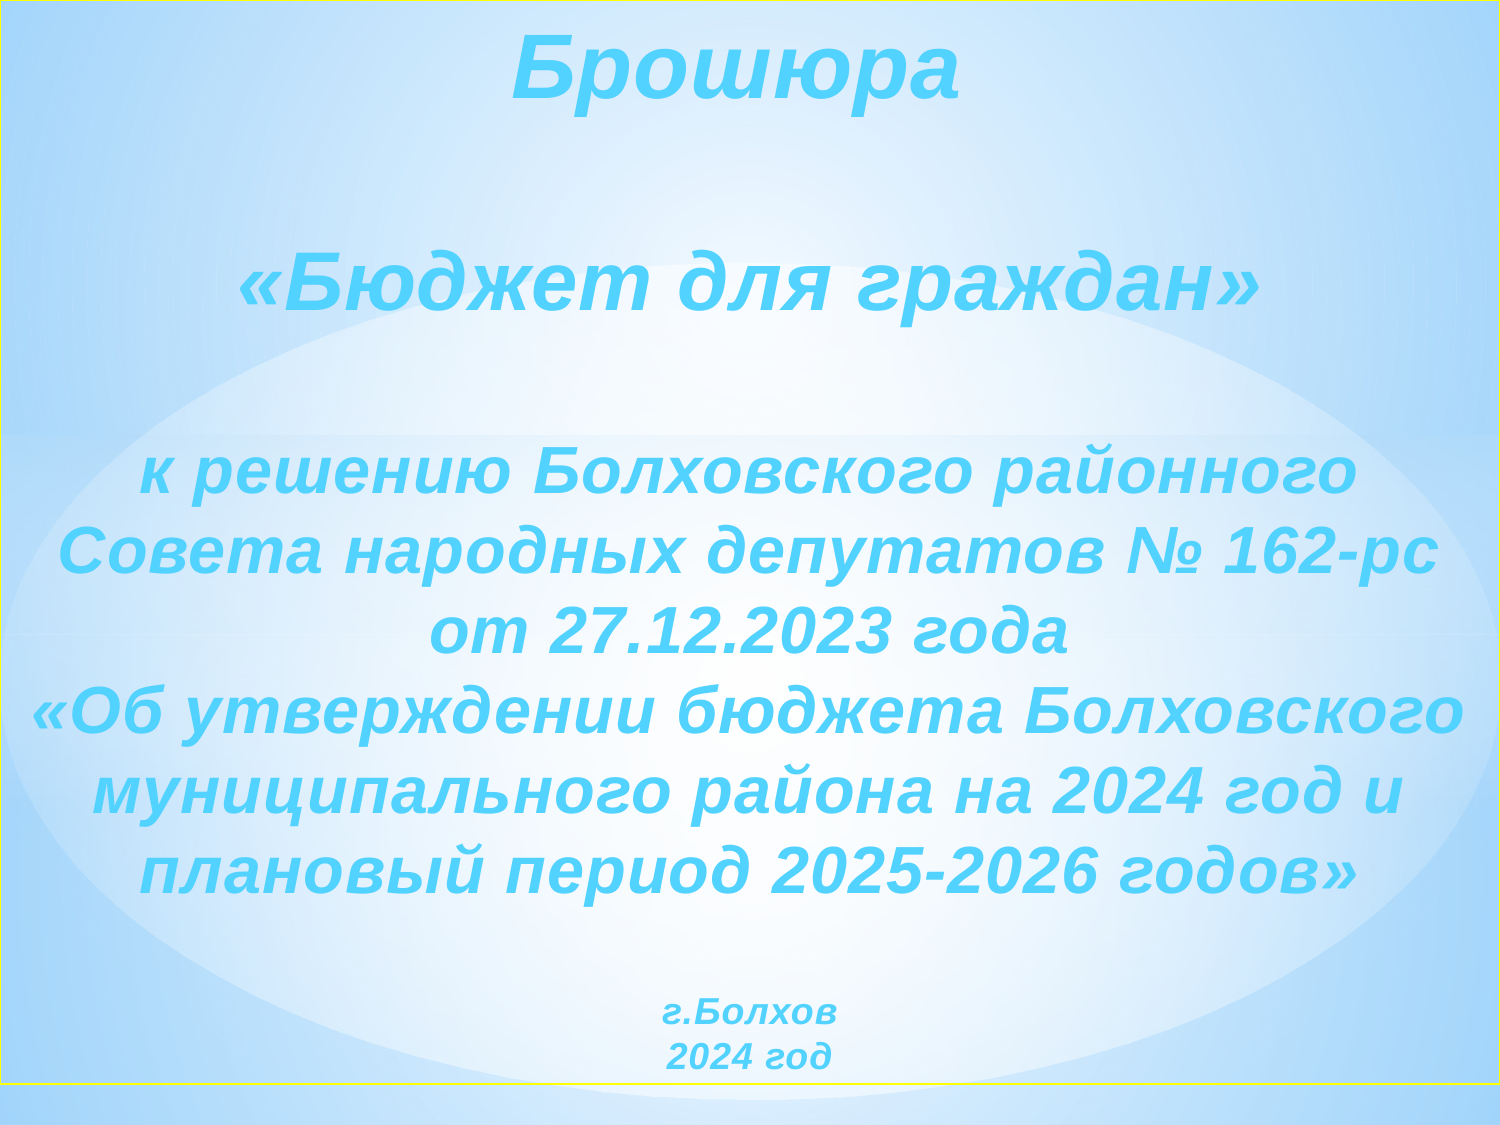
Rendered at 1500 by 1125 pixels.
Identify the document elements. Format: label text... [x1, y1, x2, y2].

text_box Брошюра «Бюджет для граждан» к решению Болховского районного Совета народных депутатов № 162-рс от 27.12.2023 года «Об утверждении бюджета Болховского муниципального района на 2024 год и плановый период 2025-2026 годов» г.Болхов 2024 год [0, 0, 1500, 1085]
